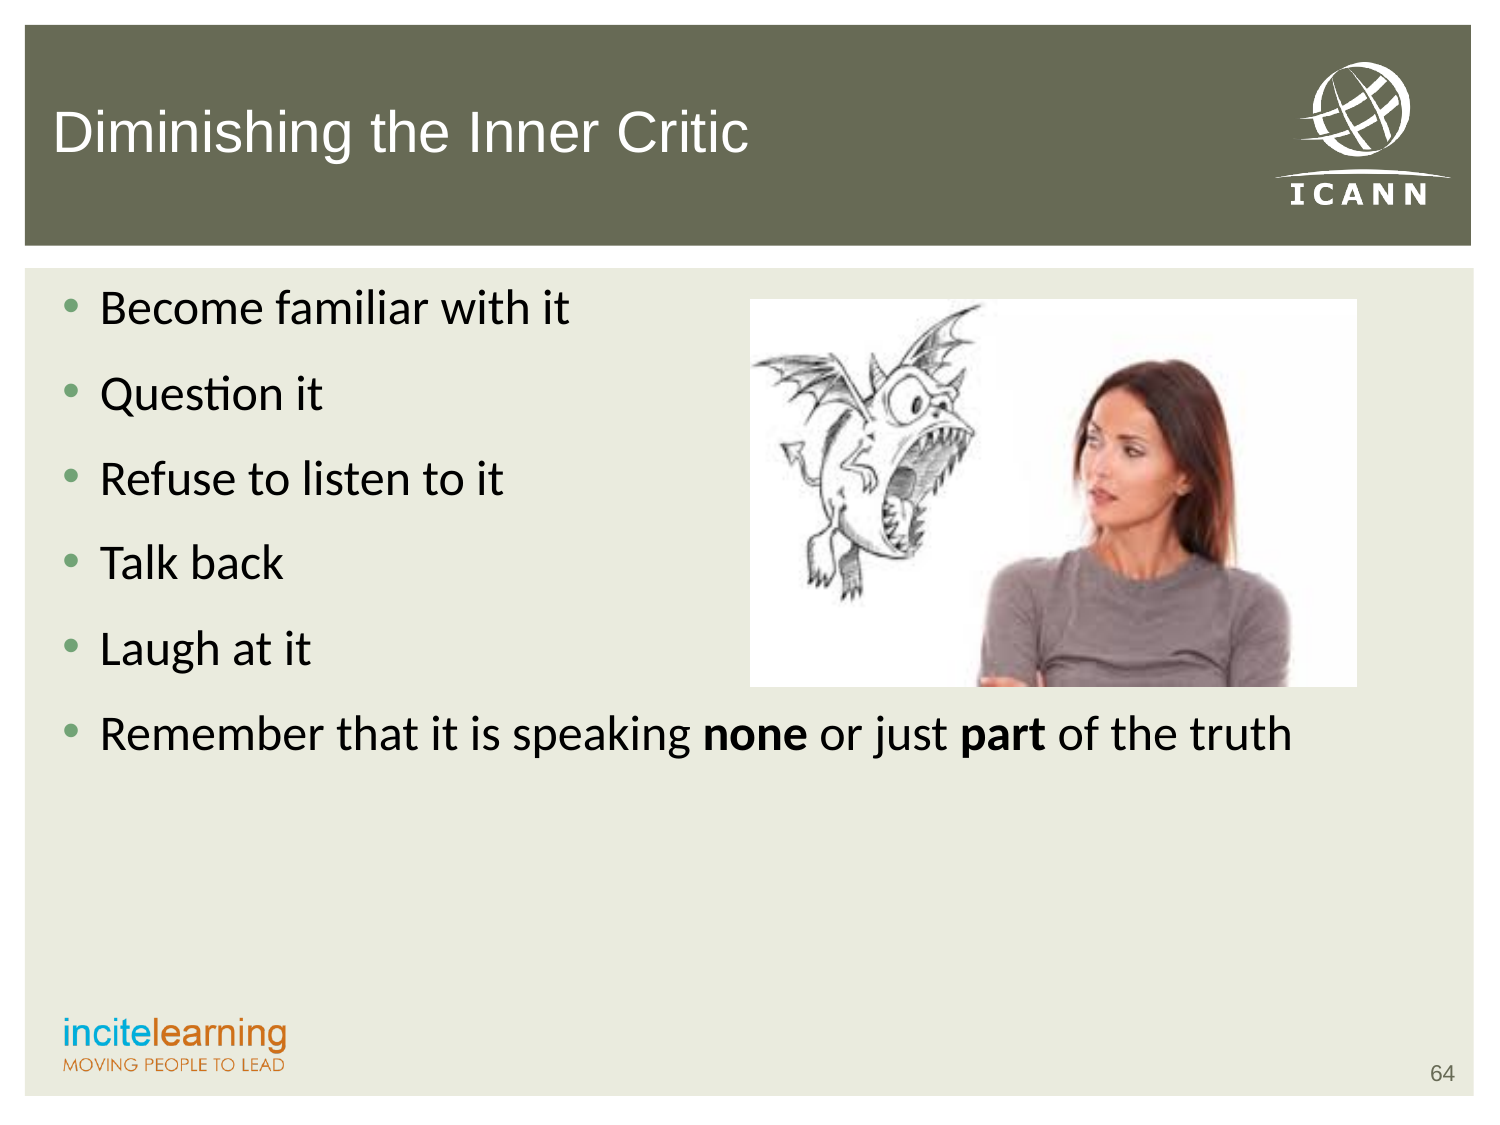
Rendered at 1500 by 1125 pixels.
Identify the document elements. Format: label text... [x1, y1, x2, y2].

slide_number 64 [1373, 1048, 1472, 1097]
list Become familiar with it Question it Refuse to listen to it Talk back Laugh at it Remember that it is speaking none or just part of the truth [62, 275, 1413, 1075]
picture [749, 299, 1358, 688]
picture [1273, 196, 1453, 205]
title Diminishing the Inner Critic [37, 62, 1461, 196]
